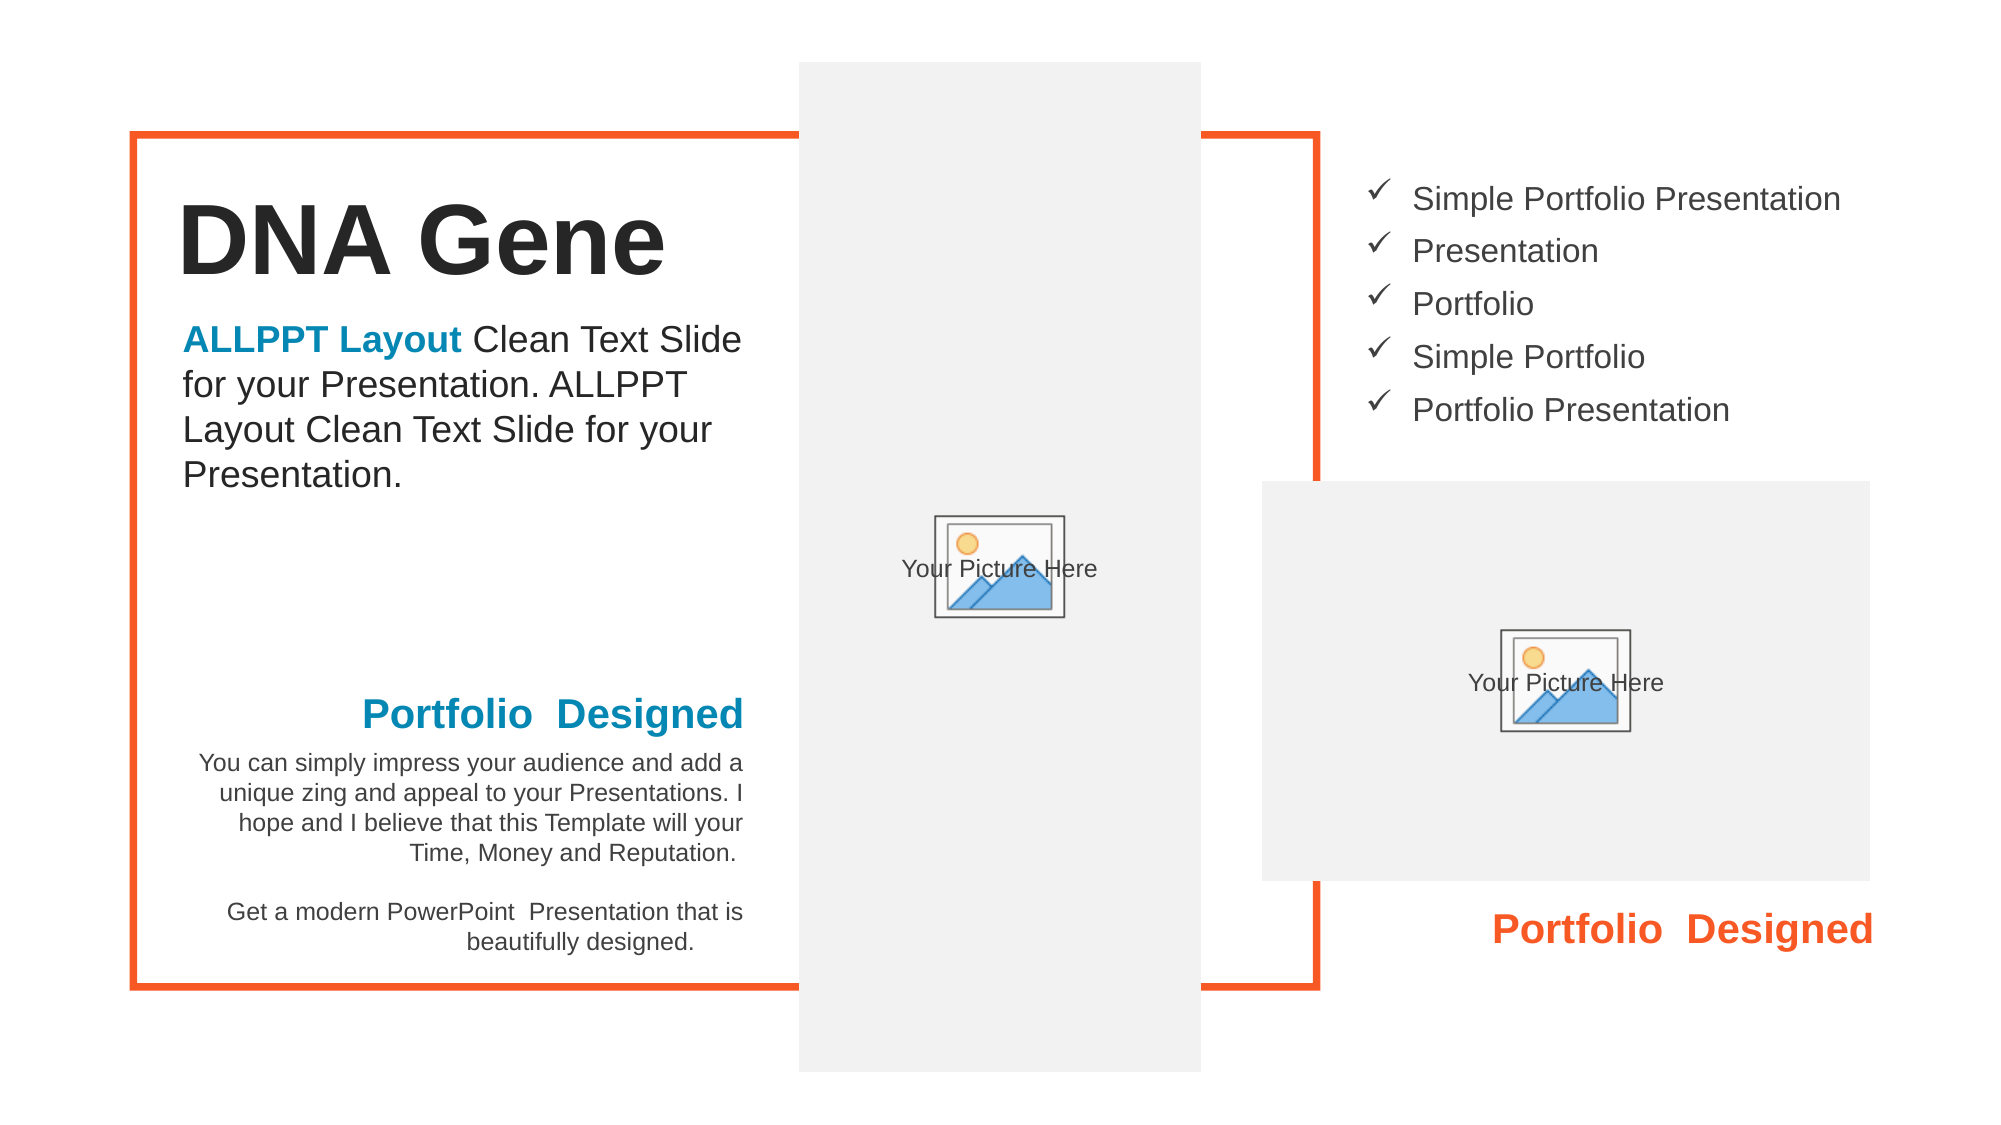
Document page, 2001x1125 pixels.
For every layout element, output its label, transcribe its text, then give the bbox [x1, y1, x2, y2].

text_box DNA Gene [159, 184, 766, 302]
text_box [1350, 177, 1890, 436]
picture [1262, 481, 1871, 882]
text_box Portfolio Designed [1297, 894, 1890, 954]
picture [799, 62, 1201, 1072]
text_box ALLPPT Layout Clean Text Slide for your Presentation. ALLPPT Layout Clean Text Slide for your Presentation. [167, 307, 759, 503]
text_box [167, 679, 760, 966]
